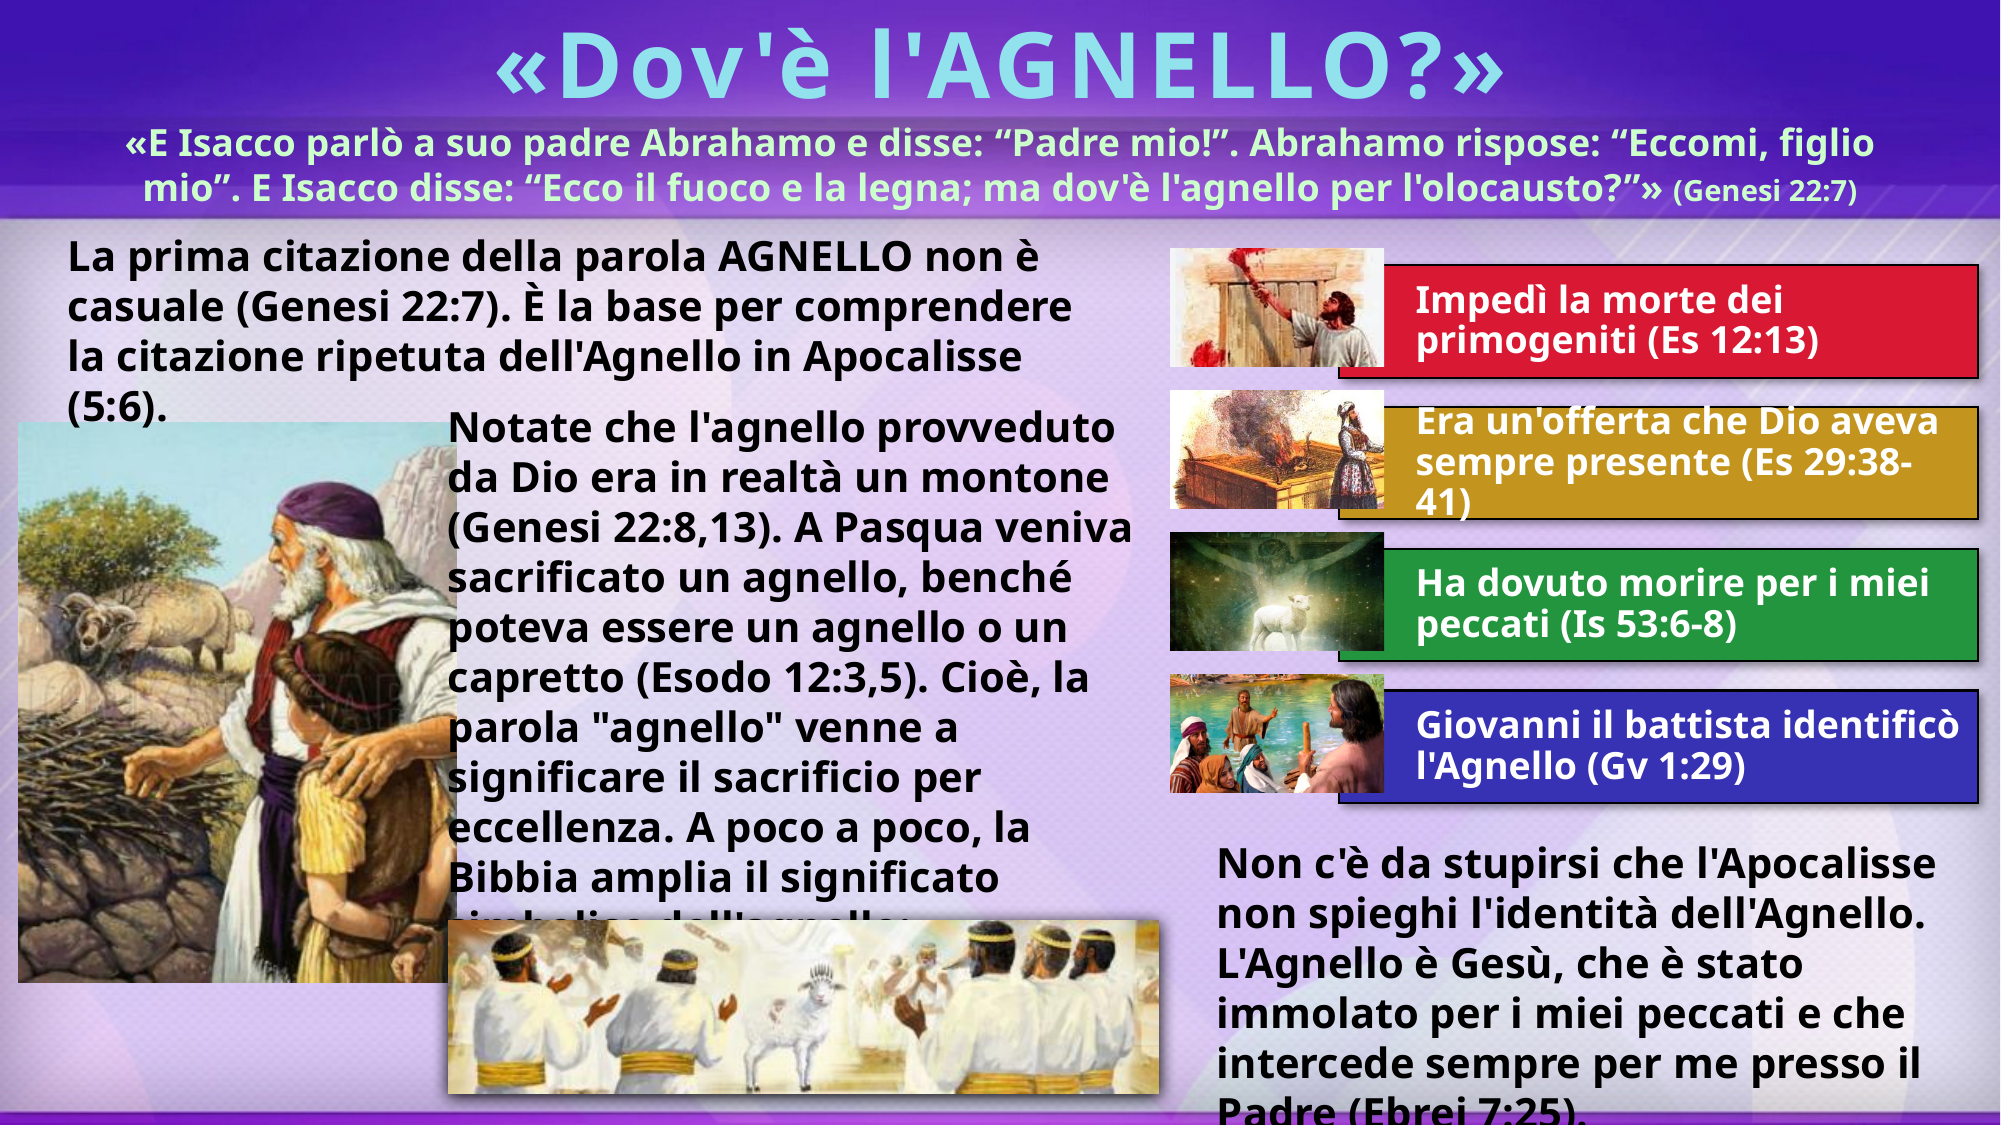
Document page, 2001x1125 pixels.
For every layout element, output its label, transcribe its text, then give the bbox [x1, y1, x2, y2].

text_box Notate che l'agnello provveduto da Dio era in realtà un montone (Genesi 22:8,13). A Pasqua veniva sacrificato un agnello, benché poteva essere un agnello o un capretto (Esodo 12:3,5). Cioè, la parola "agnello" venne a significare il sacrificio per eccellenza. A poco a poco, la Bibbia amplia il significato simbolico dell'agnello: [432, 393, 1159, 910]
text_box «E Isacco parlò a suo padre Abrahamo e disse: “Padre mio!”. Abrahamo rispose: “Eccomi, figlio mio”. E Isacco disse: “Ecco il fuoco e la legna; ma dov'è l'agnello per l'olocausto?”» (Genesi 22:7) [64, 111, 1936, 217]
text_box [1169, 225, 1979, 827]
text_box Non c'è da stupirsi che l'Apocalisse non spieghi l'identità dell'Agnello. L'Agnello è Gesù, che è stato immolato per i miei peccati e che intercede sempre per me presso il Padre (Ebrei 7:25). [1202, 829, 1996, 1125]
text_box «Dov'è l'AGNELLO?» [0, 0, 2000, 125]
text_box La prima citazione della parola AGNELLO non è casuale (Genesi 22:7). È la base per comprendere la citazione ripetuta dell'Agnello in Apocalisse (5:6). [53, 222, 1128, 422]
picture [0, 0, 2001, 1125]
